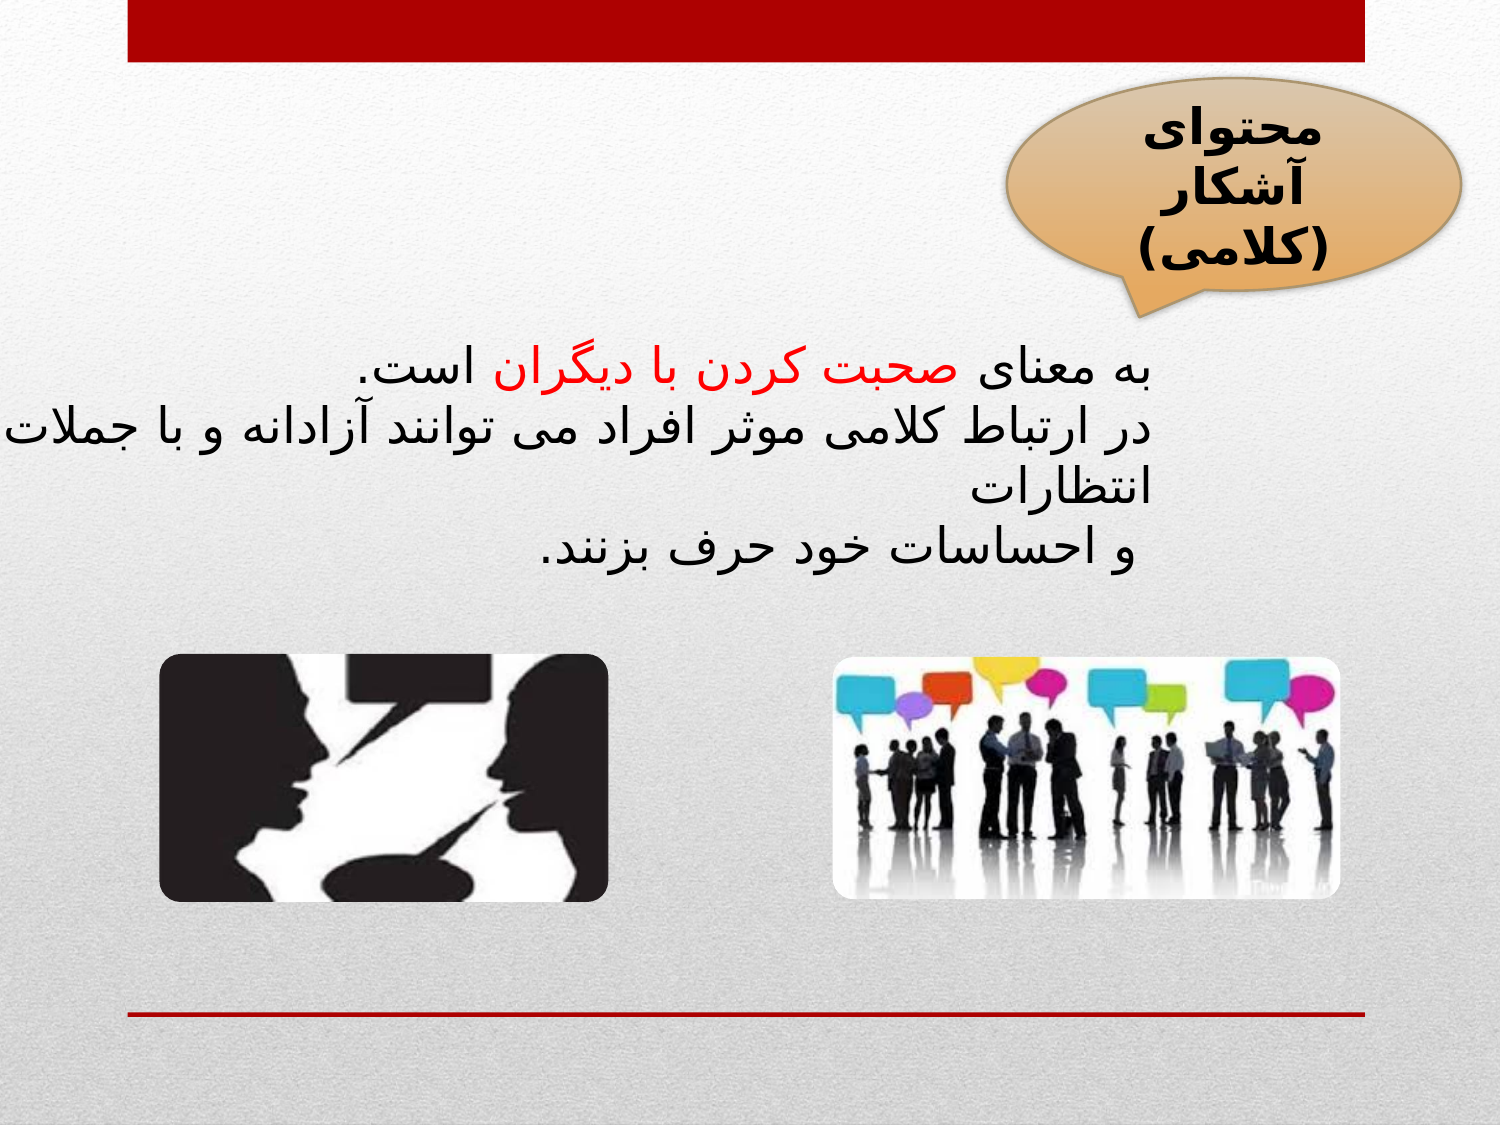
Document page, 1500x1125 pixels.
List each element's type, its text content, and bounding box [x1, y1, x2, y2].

picture [158, 653, 610, 903]
text_box محتوای آشکار (کلامی) [1005, 76, 1463, 319]
picture [831, 656, 1342, 900]
text_box به معنای صحبت کردن با دیگران است. در ارتباط کلامی موثر افراد می توانند آزادانه و با جملات مناسب از انتظارات و احساسات خود حرف بزنند. [0, 326, 1169, 581]
